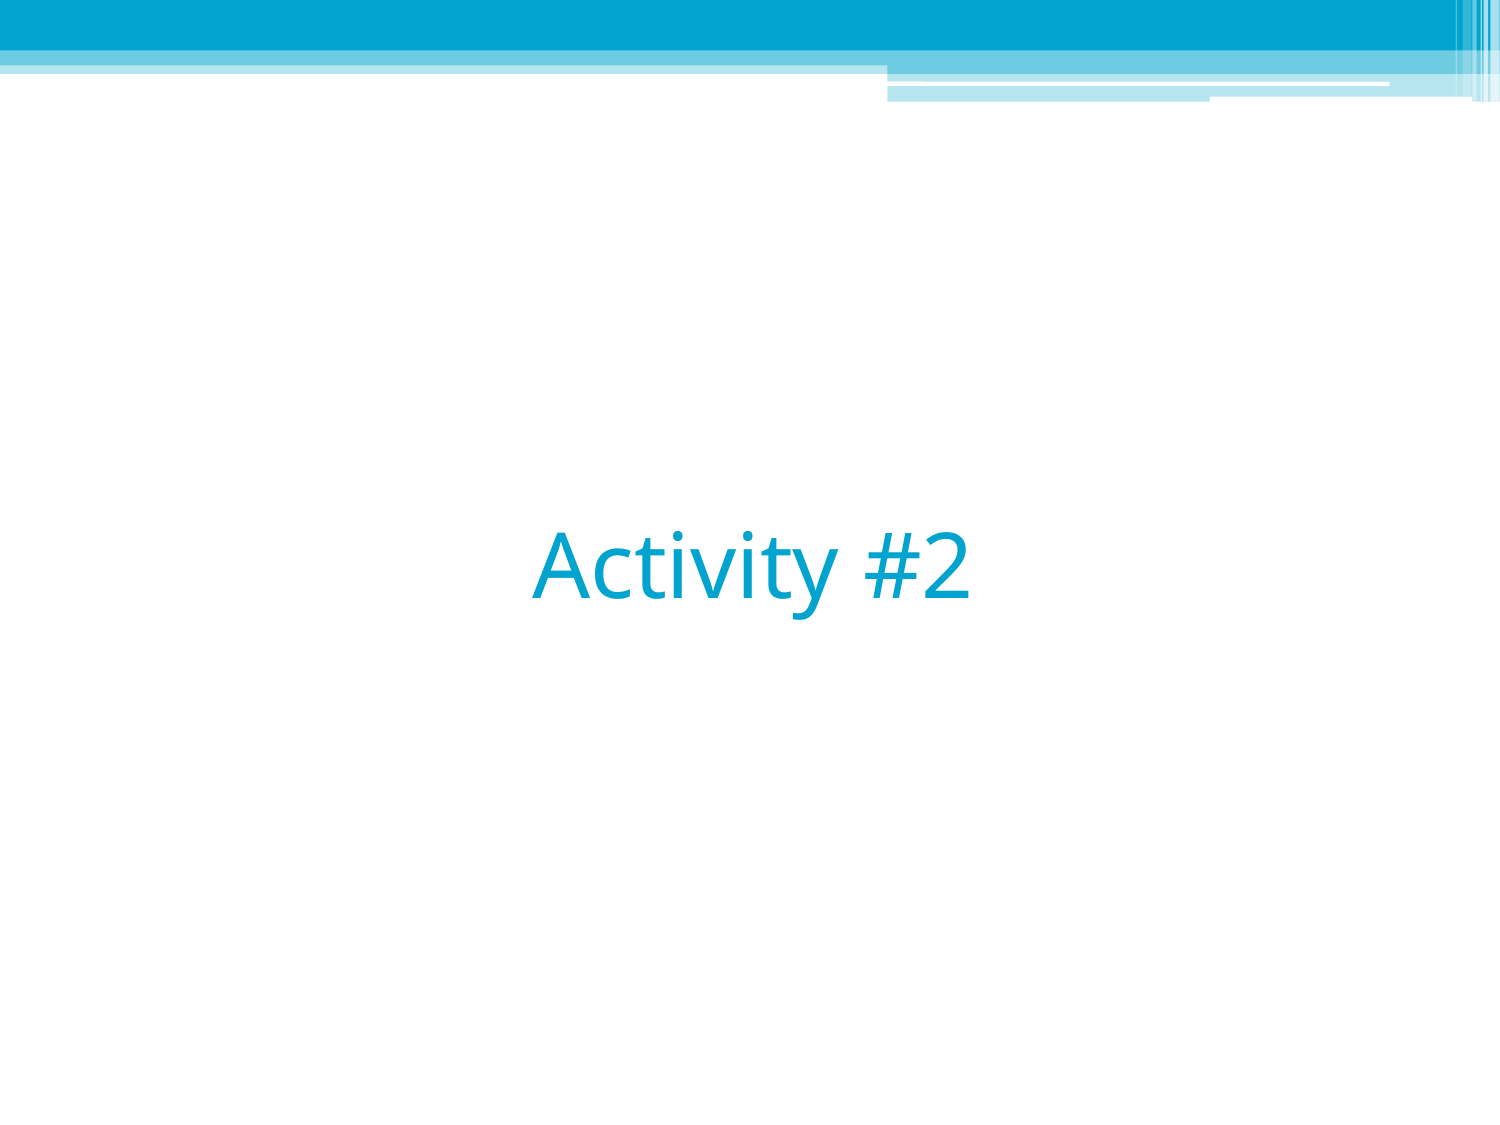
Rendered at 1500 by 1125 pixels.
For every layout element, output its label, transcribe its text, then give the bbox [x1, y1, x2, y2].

list Activity #2 [75, 500, 1425, 625]
